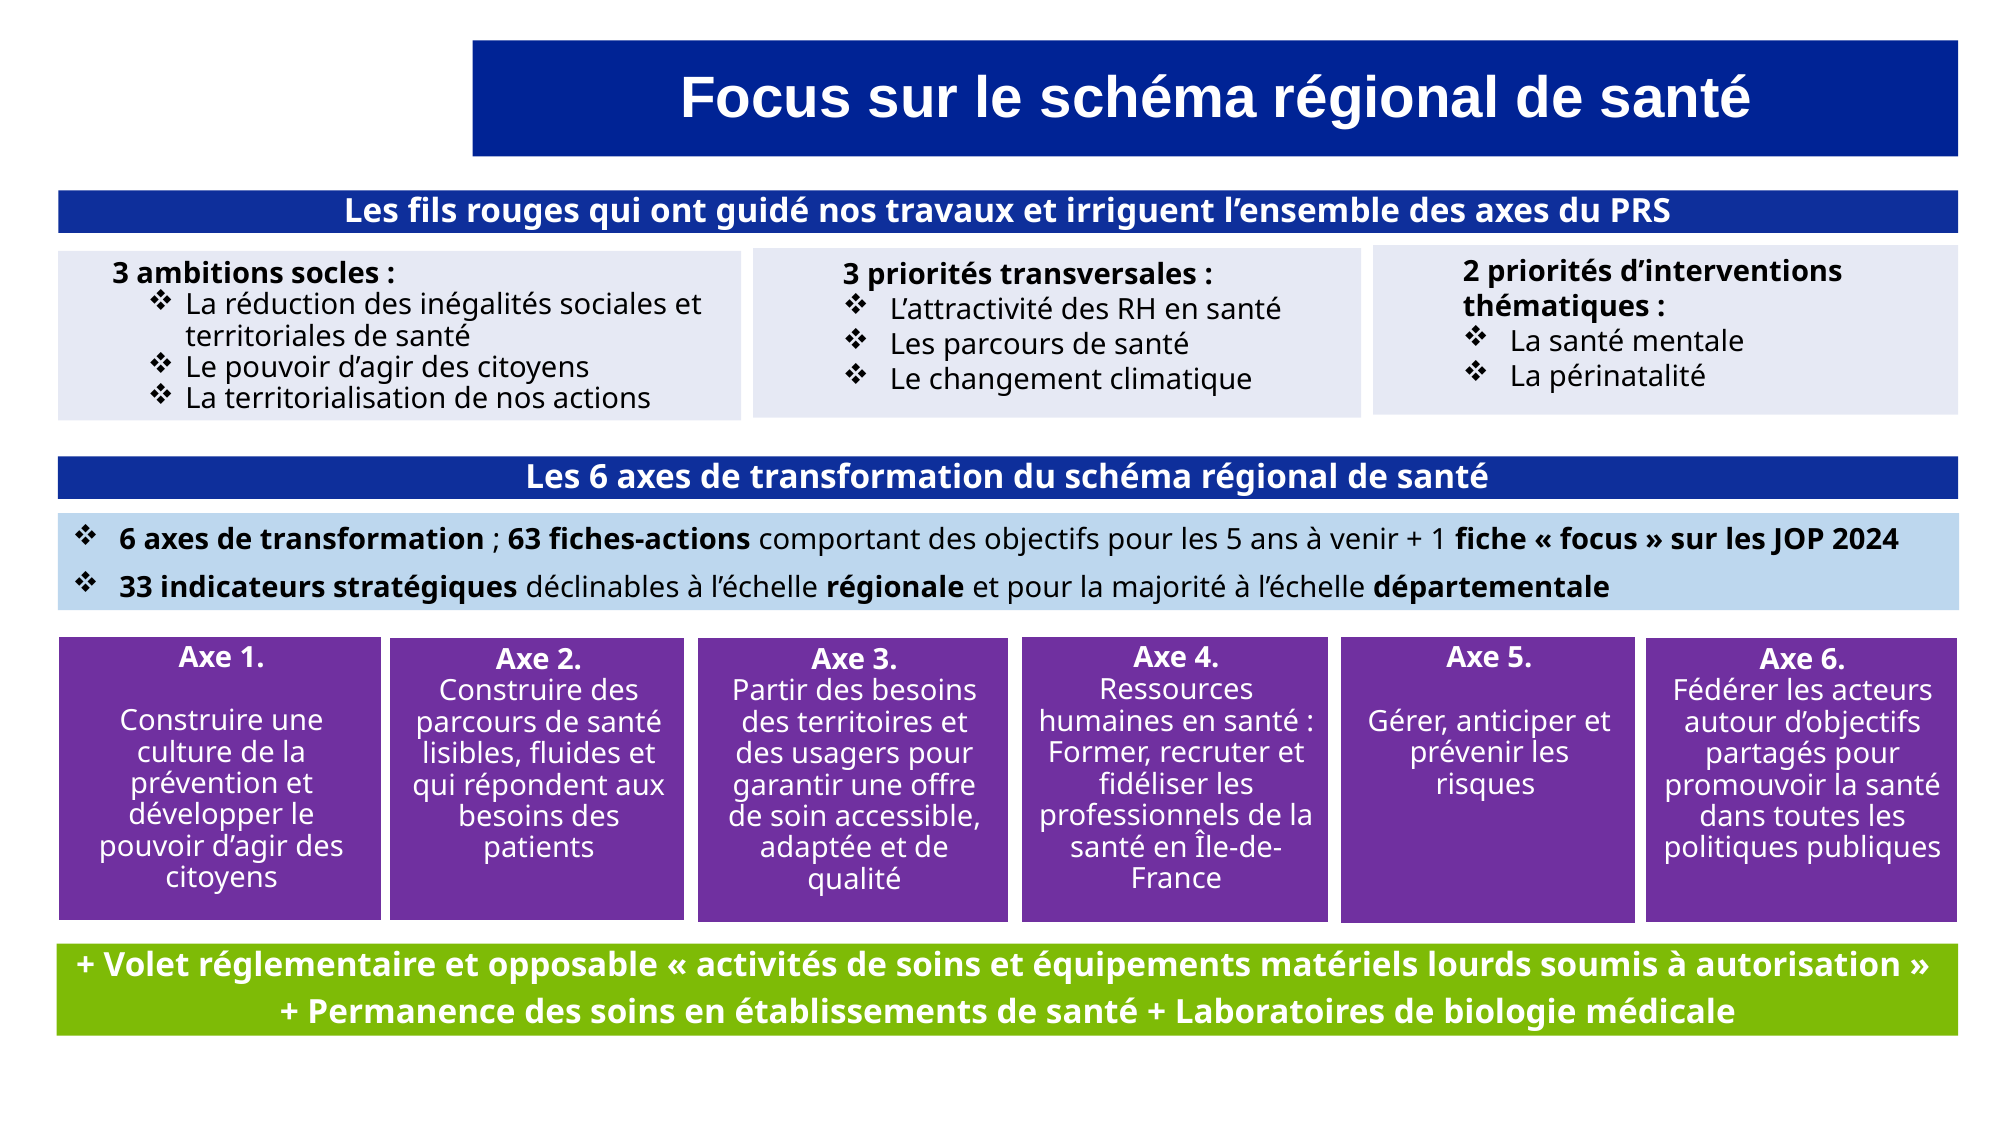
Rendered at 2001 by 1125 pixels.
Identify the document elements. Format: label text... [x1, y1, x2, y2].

text_box 6 axes de transformation ; 63 fiches-actions comportant des objectifs pour les 5 ans à venir + 1 fiche « focus » sur les JOP 2024 33 indicateurs stratégiques déclinables à l’échelle régionale et pour la majorité à l’échelle départementale [57, 513, 1960, 611]
text_box 3 ambitions socles : La réduction des inégalités sociales et territoriales de santé Le pouvoir d’agir des citoyens La territorialisation de nos actions [58, 250, 742, 421]
text_box Axe 1. Construire une culture de la prévention et développer le pouvoir d’agir des citoyens [57, 635, 383, 923]
text_box Axe 5. Gérer, anticiper et prévenir les risques [1339, 635, 1637, 925]
text_box Axe 4. Ressources humaines en santé : Former, recruter et fidéliser les professionnels de la santé en Île-de-France [1020, 635, 1330, 924]
text_box Les 6 axes de transformation du schéma régional de santé [57, 456, 1959, 499]
text_box Axe 6. Fédérer les acteurs autour d’objectifs partagés pour promouvoir la santé dans toutes les politiques publiques [1644, 636, 1959, 924]
text_box Focus sur le schéma régional de santé [472, 40, 1959, 157]
text_box 3 priorités transversales : L’attractivité des RH en santé Les parcours de santé Le changement climatique [753, 248, 1362, 418]
text_box 2 priorités d’interventions thématiques : La santé mentale La périnatalité [1373, 245, 1959, 415]
text_box + Volet réglementaire et opposable « activités de soins et équipements matériels lourds soumis à autorisation » + Permanence des soins en établissements de santé + Laboratoires de biologie médicale [56, 943, 1959, 1036]
text_box Axe 3. Partir des besoins des territoires et des usagers pour garantir une offre de soin accessible, adaptée et de qualité [696, 636, 1010, 924]
text_box Les fils rouges qui ont guidé nos travaux et irriguent l’ensemble des axes du PRS [58, 190, 1959, 233]
text_box Axe 2. Construire des parcours de santé lisibles, fluides et qui répondent aux besoins des patients [388, 636, 686, 923]
